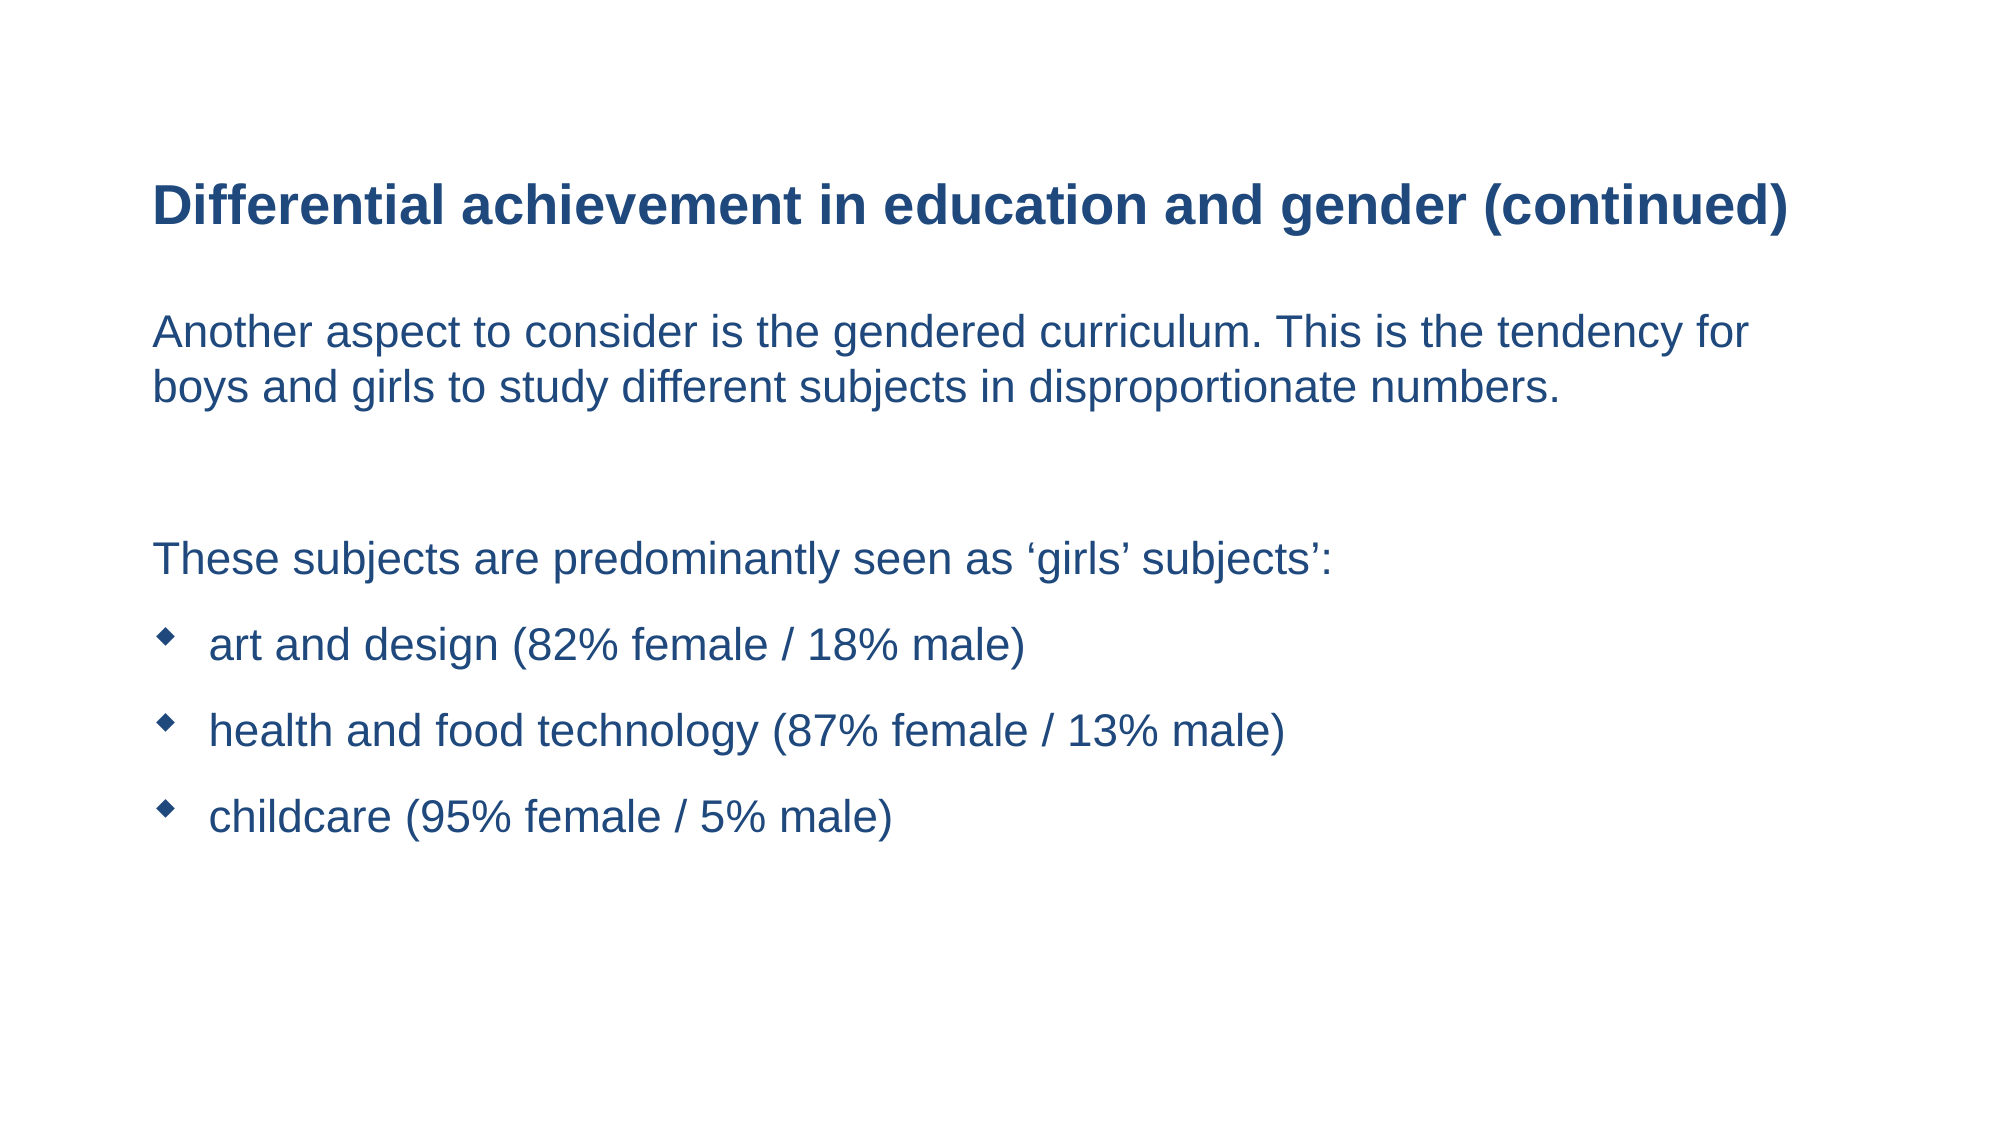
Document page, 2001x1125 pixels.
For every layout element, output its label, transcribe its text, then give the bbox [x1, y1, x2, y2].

list Another aspect to consider is the gendered curriculum. This is the tendency for boys and girls to study different subjects in disproportionate numbers. These subjects are predominantly seen as ‘girls’ subjects’: art and design (82% female / 18% male) health and food technology (87% female / 13% male) childcare (95% female / 5% male) [137, 315, 1863, 1008]
title Differential achievement in education and gender (continued) [137, 97, 1863, 315]
